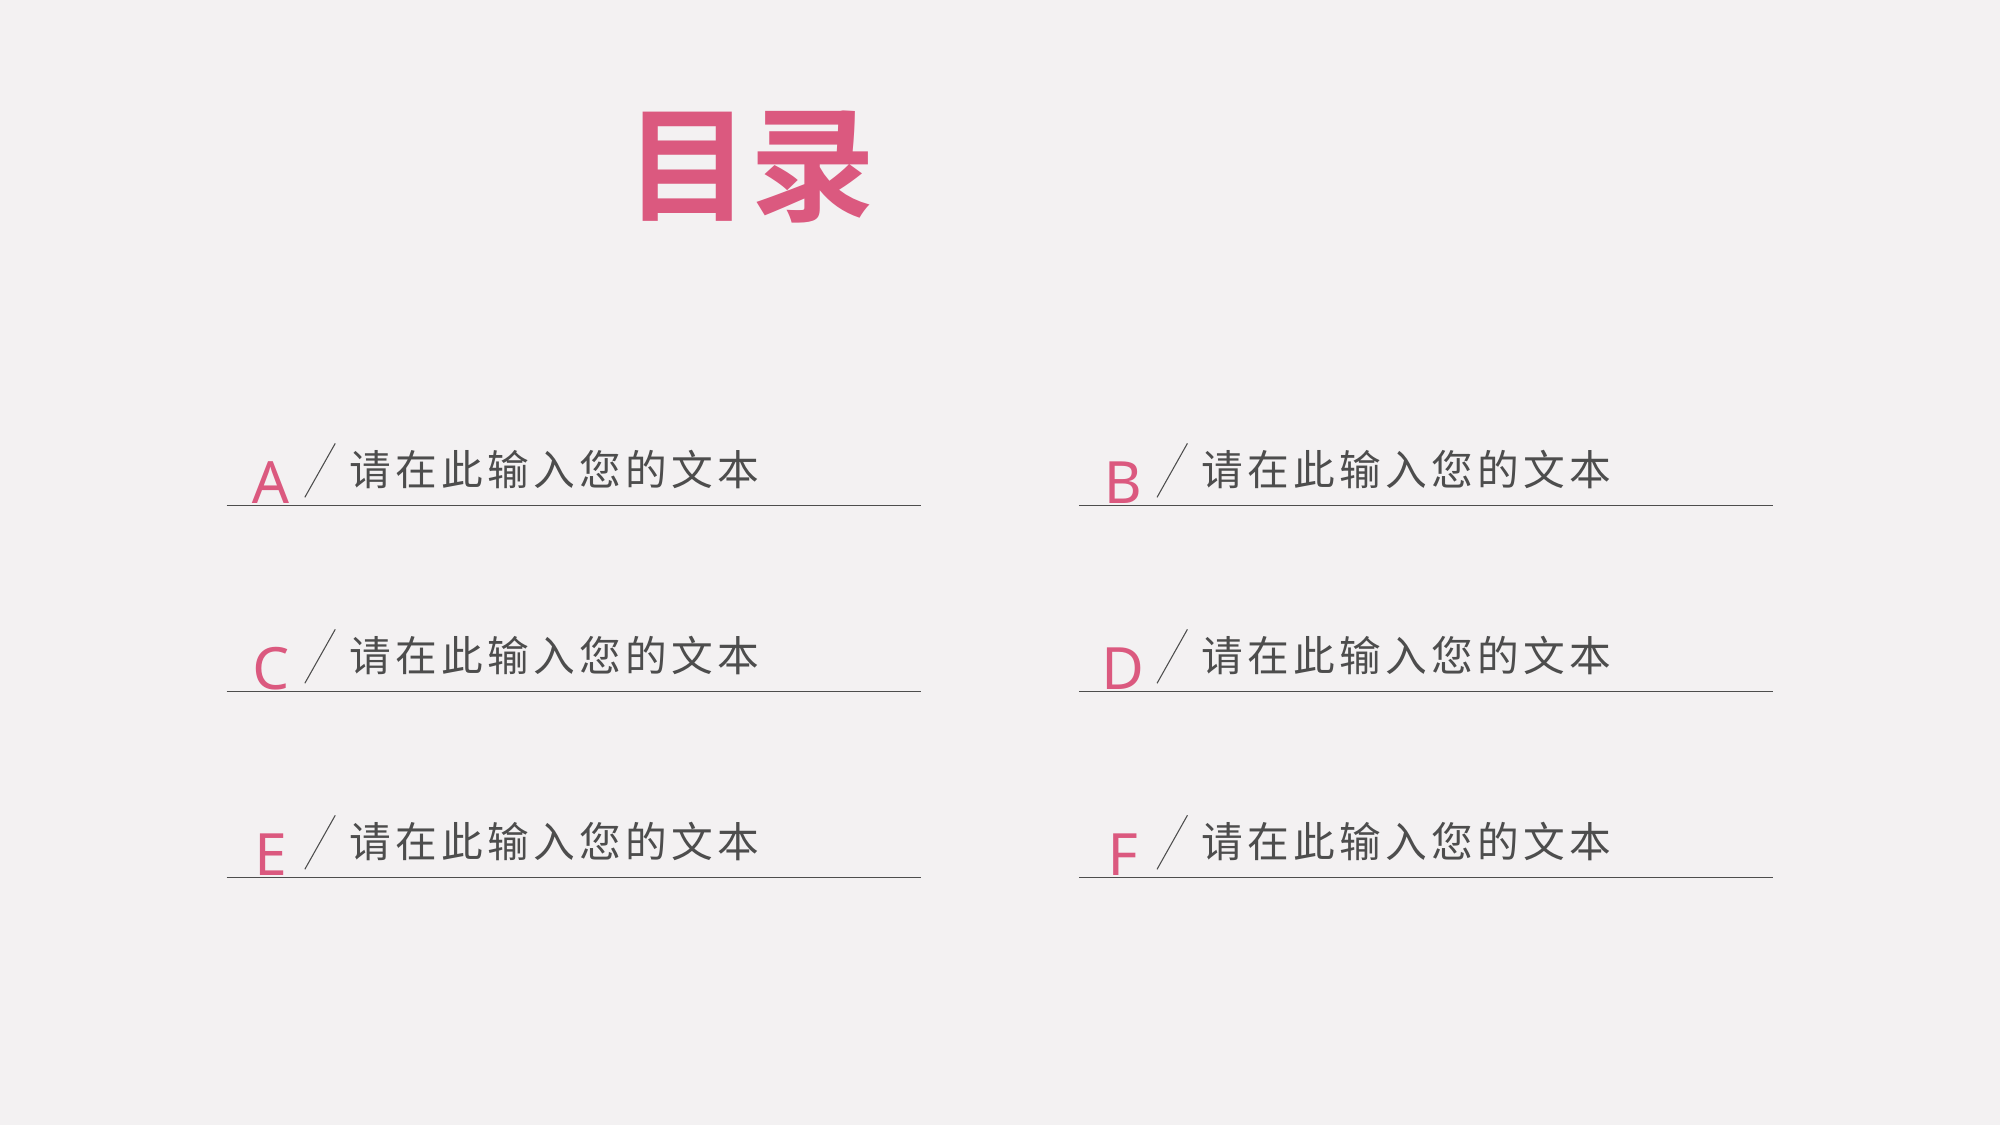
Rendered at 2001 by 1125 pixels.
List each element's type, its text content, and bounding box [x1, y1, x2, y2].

text_box 目录 [611, 79, 1389, 245]
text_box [304, 815, 336, 870]
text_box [304, 443, 336, 498]
text_box B [1078, 426, 1167, 505]
text_box 请在此输入您的文本 [1189, 432, 1774, 505]
text_box 请在此输入您的文本 [337, 618, 922, 692]
text_box A [226, 506, 315, 516]
text_box F [1078, 878, 1167, 888]
text_box C [226, 692, 315, 702]
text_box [304, 629, 336, 684]
text_box B [1078, 506, 1167, 516]
text_box E [226, 878, 315, 888]
text_box E [226, 798, 315, 877]
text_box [1157, 815, 1188, 870]
text_box D [1078, 692, 1167, 702]
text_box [1157, 443, 1188, 498]
text_box D [1078, 612, 1167, 691]
text_box A [226, 426, 315, 505]
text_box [1157, 629, 1188, 684]
text_box C [226, 612, 315, 691]
text_box F [1078, 798, 1167, 877]
text_box 请在此输入您的文本 [337, 804, 922, 878]
text_box 请在此输入您的文本 [337, 432, 922, 506]
text_box 请在此输入您的文本 [1189, 618, 1774, 691]
text_box 请在此输入您的文本 [1189, 804, 1774, 877]
